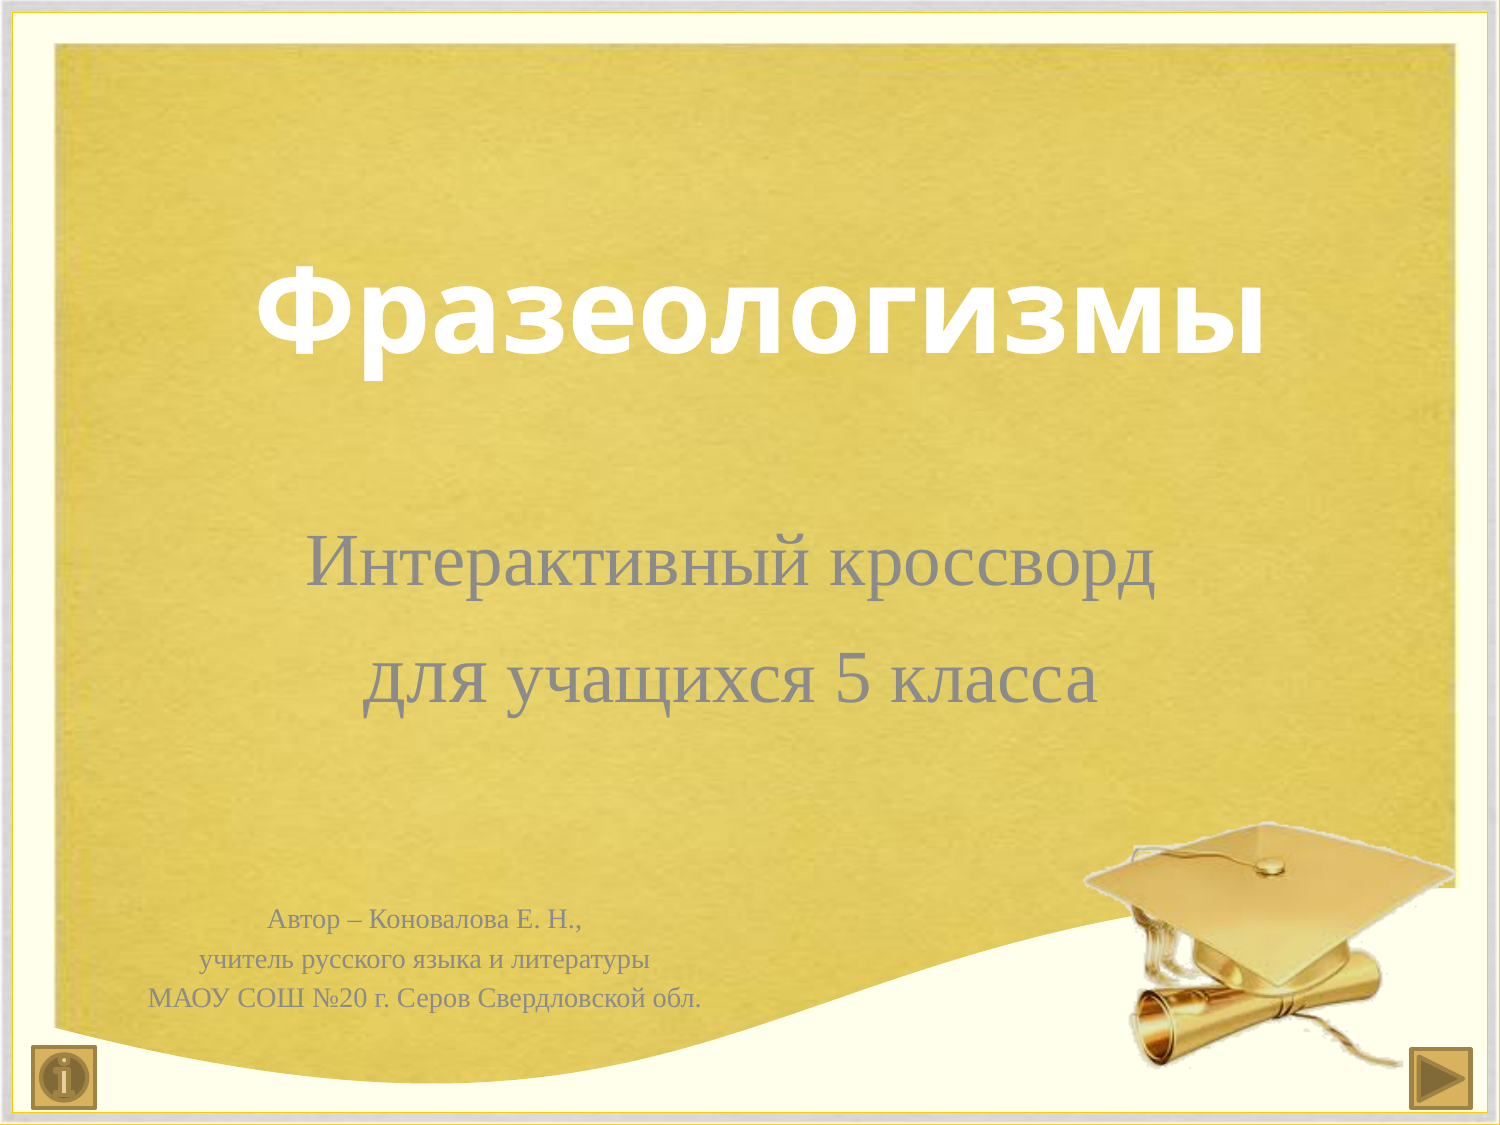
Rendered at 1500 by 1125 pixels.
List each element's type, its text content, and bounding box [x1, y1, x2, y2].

text_box Автор – Коновалова Е. Н., учитель русского языка и литературы МАОУ СОШ №20 г. Серов Свердловской обл. [64, 893, 785, 1024]
subtitle Интерактивный кроссворд для учащихся 5 класса [206, 503, 1257, 728]
picture [53, 42, 1459, 1125]
text_box [31, 1045, 97, 1110]
text_box [1409, 1047, 1473, 1110]
title Фразеологизмы [123, 184, 1399, 426]
